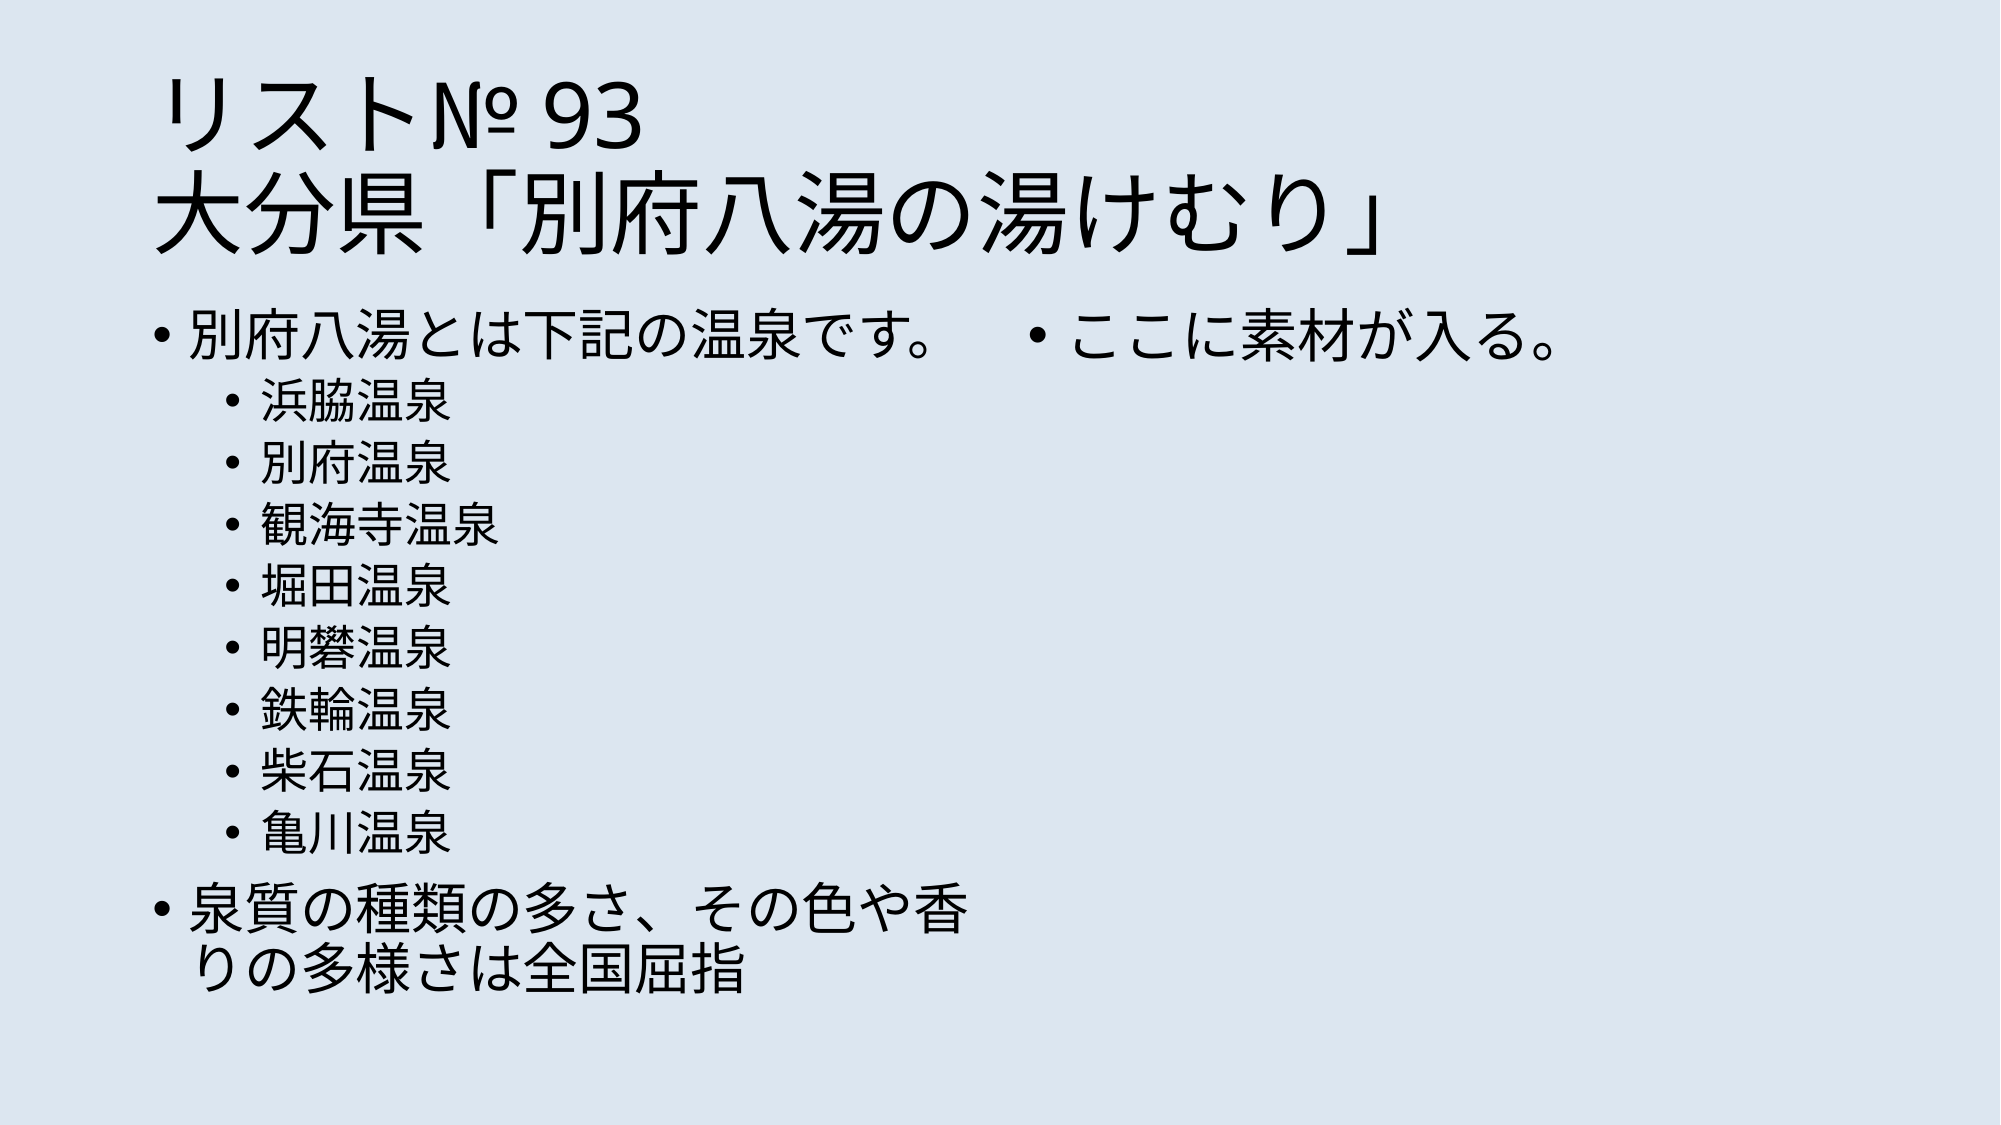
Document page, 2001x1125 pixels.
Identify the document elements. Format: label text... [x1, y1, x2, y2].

list 別府八湯とは下記の温泉です。 浜脇温泉 別府温泉 観海寺温泉 堀田温泉 明礬温泉 鉄輪温泉 柴石温泉 亀川温泉 泉質の種類の多さ、その色や香りの多様さは全国屈指 [137, 299, 988, 1014]
list ここに素材が入る。 [1012, 299, 1863, 1014]
title リスト№93 大分県「別府八湯の湯けむり」 [137, 59, 1863, 278]
